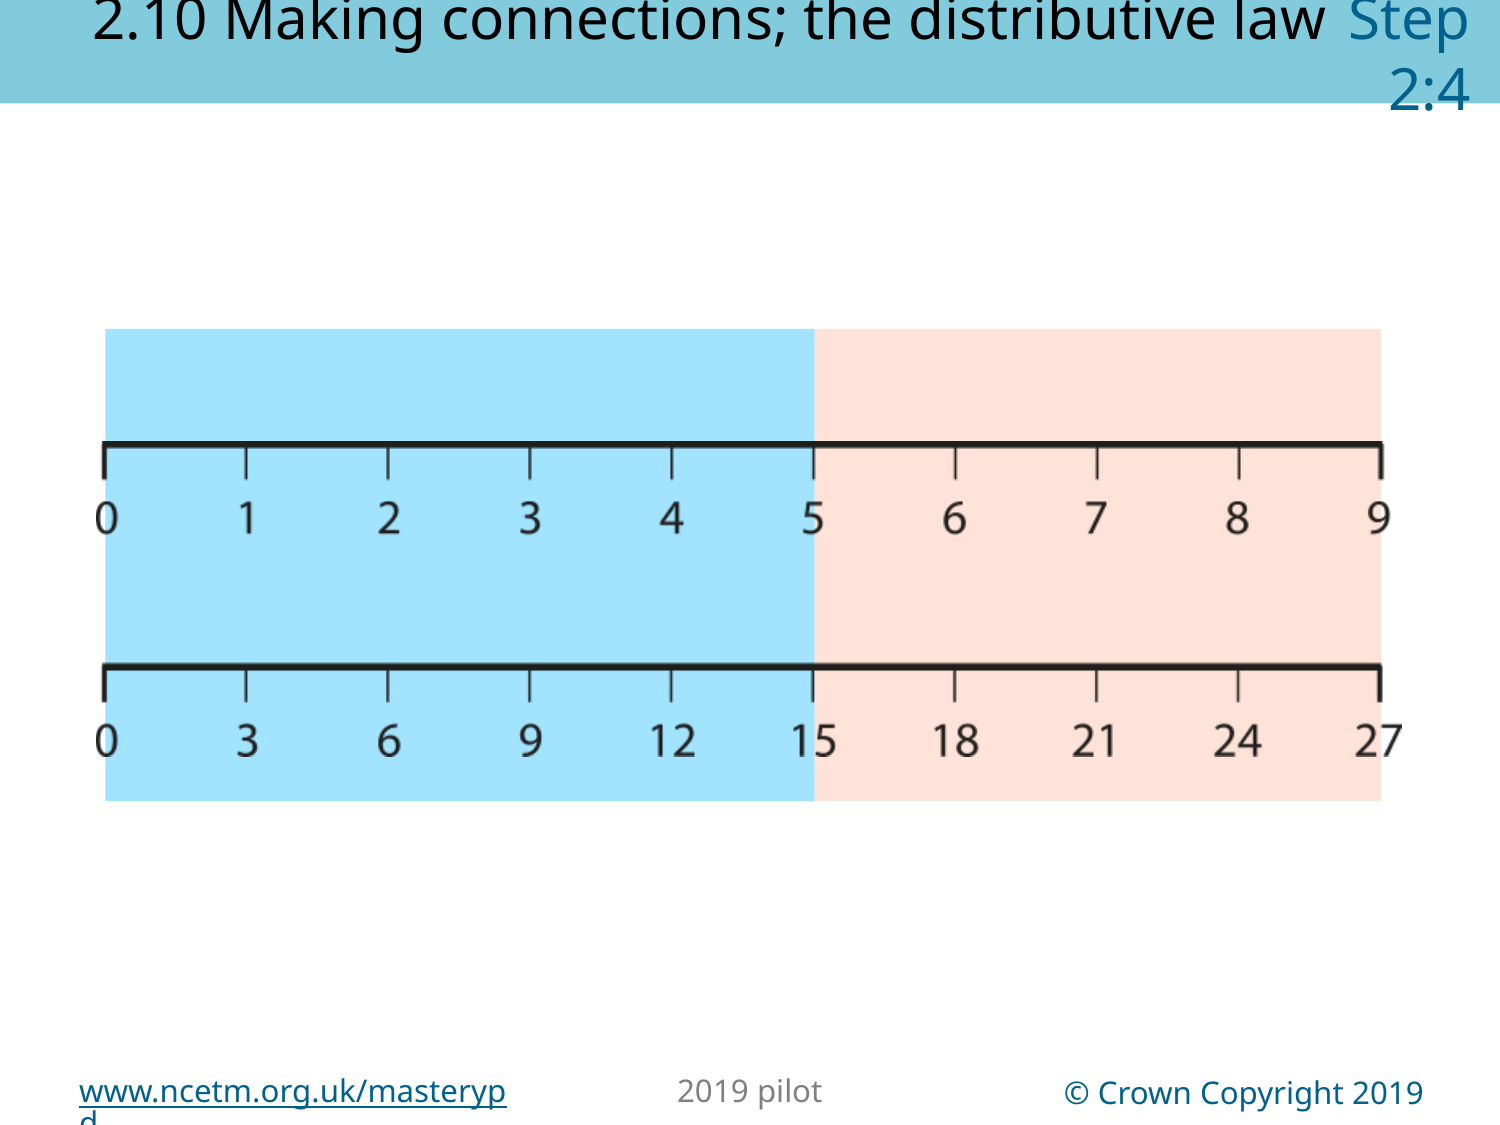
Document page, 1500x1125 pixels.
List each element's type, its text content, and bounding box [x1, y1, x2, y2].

list 2.10 Making connections; the distributive law Step 2:4 [0, 0, 1500, 104]
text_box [105, 765, 1382, 802]
picture [96, 440, 1403, 758]
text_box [105, 328, 1382, 439]
